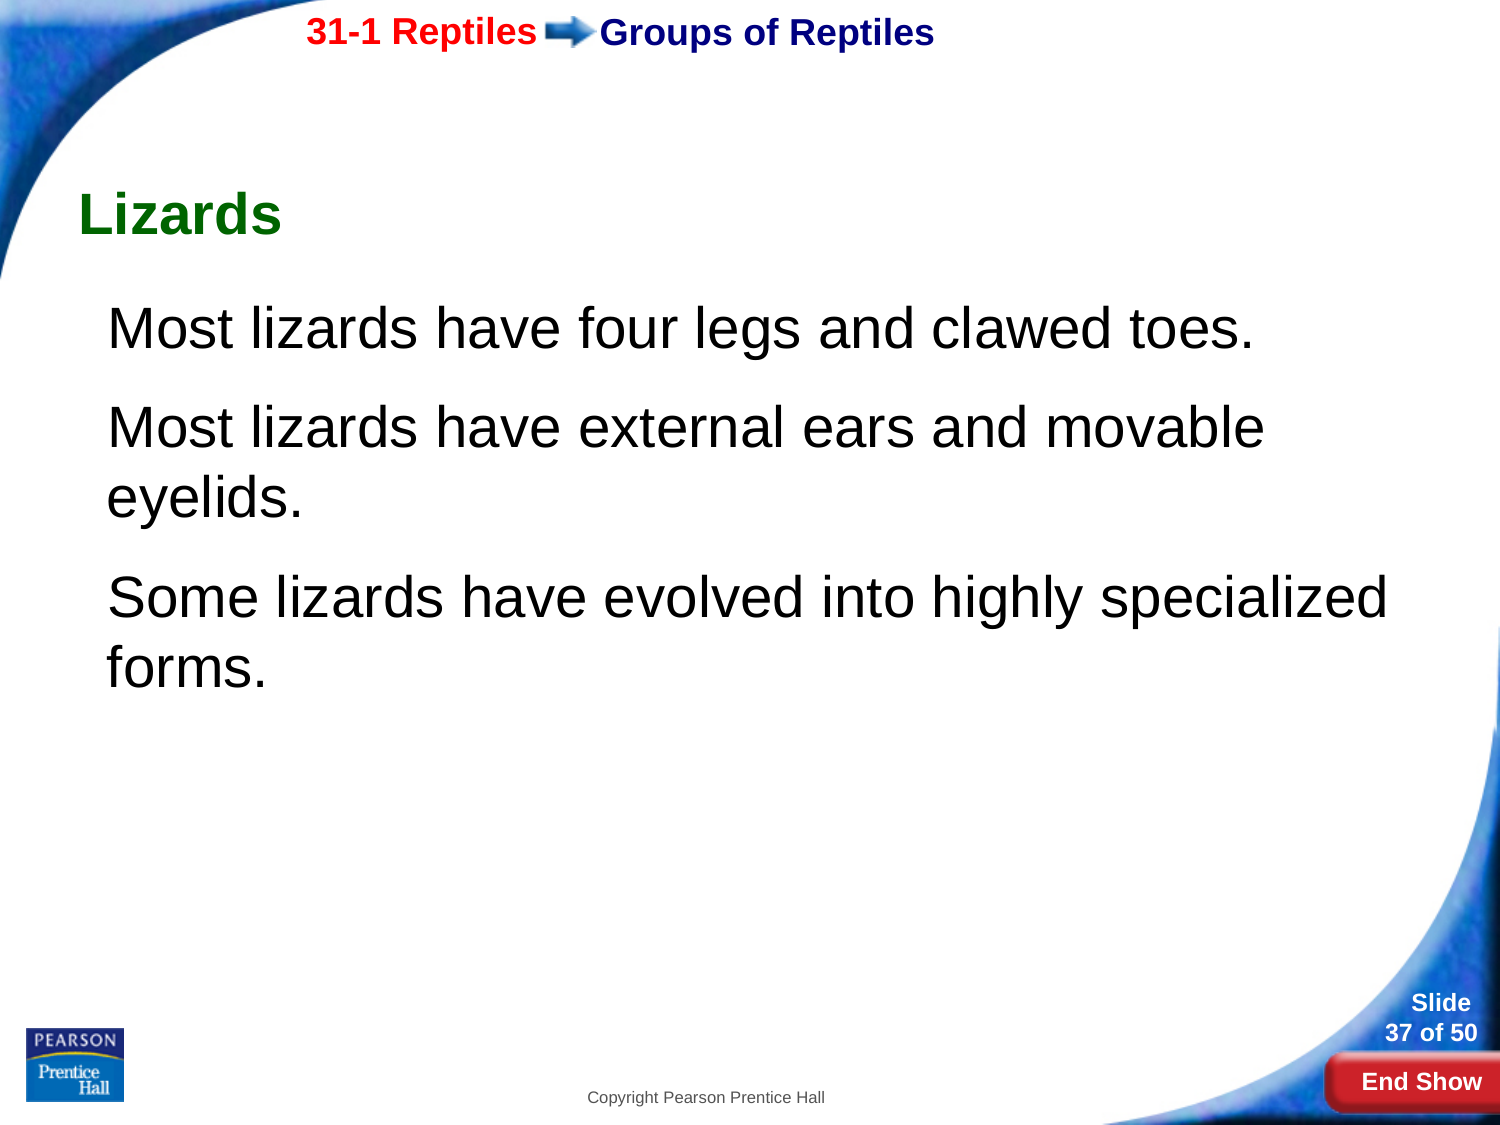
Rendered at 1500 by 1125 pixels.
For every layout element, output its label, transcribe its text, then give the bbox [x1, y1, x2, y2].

list Lizards Most lizards have four legs and clawed toes. Most lizards have external ears and movable eyelids. Some lizards have evolved into highly specialized forms. [44, 179, 1448, 991]
footer Copyright Pearson Prentice Hall [468, 1078, 945, 1105]
picture [0, 0, 1500, 1125]
title Groups of Reptiles [584, 0, 1254, 76]
